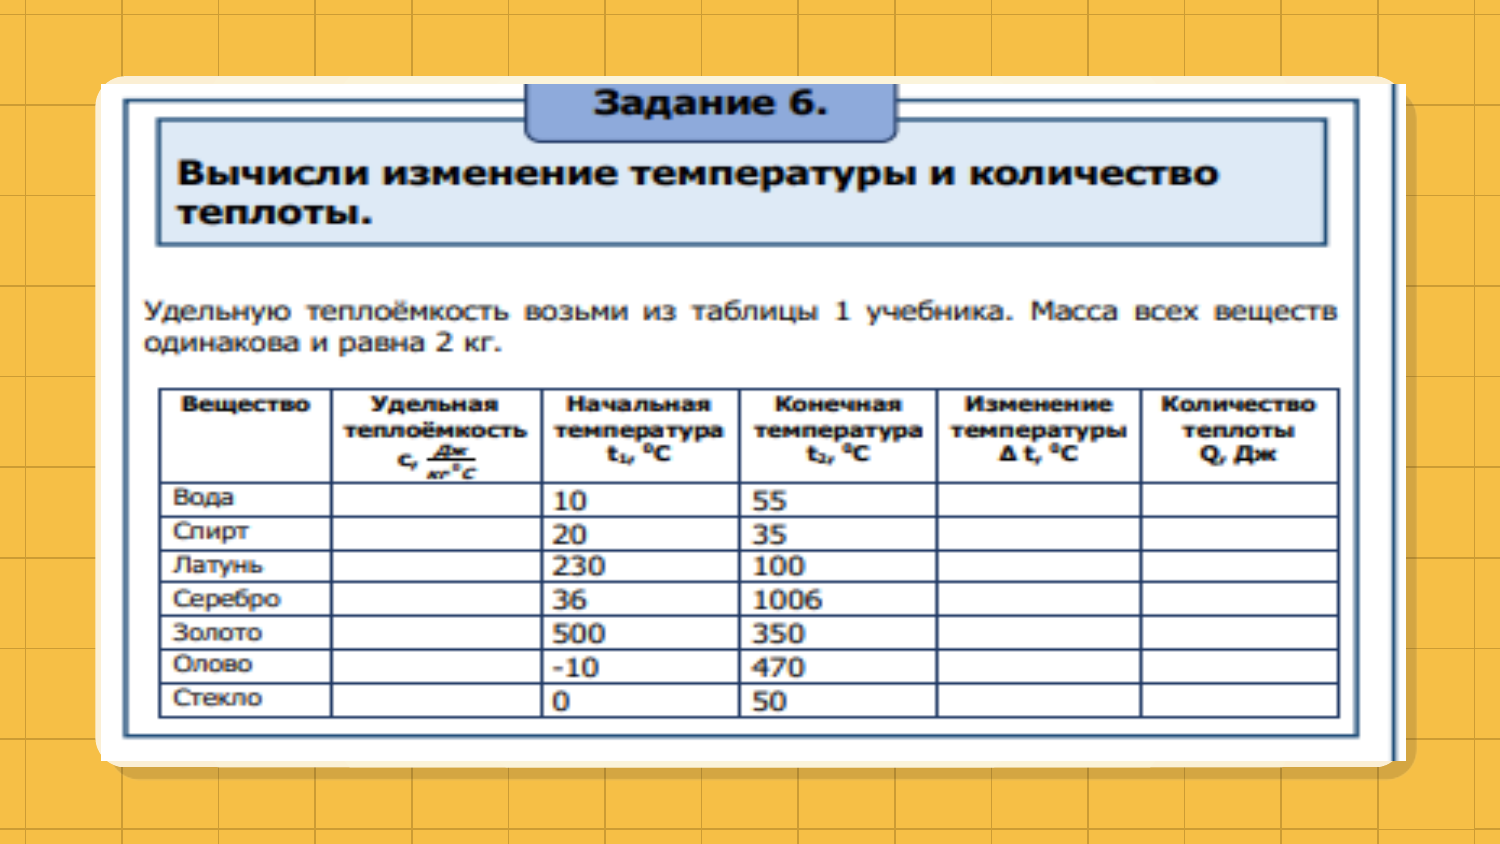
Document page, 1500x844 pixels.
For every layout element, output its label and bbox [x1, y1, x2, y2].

picture [101, 84, 1406, 761]
